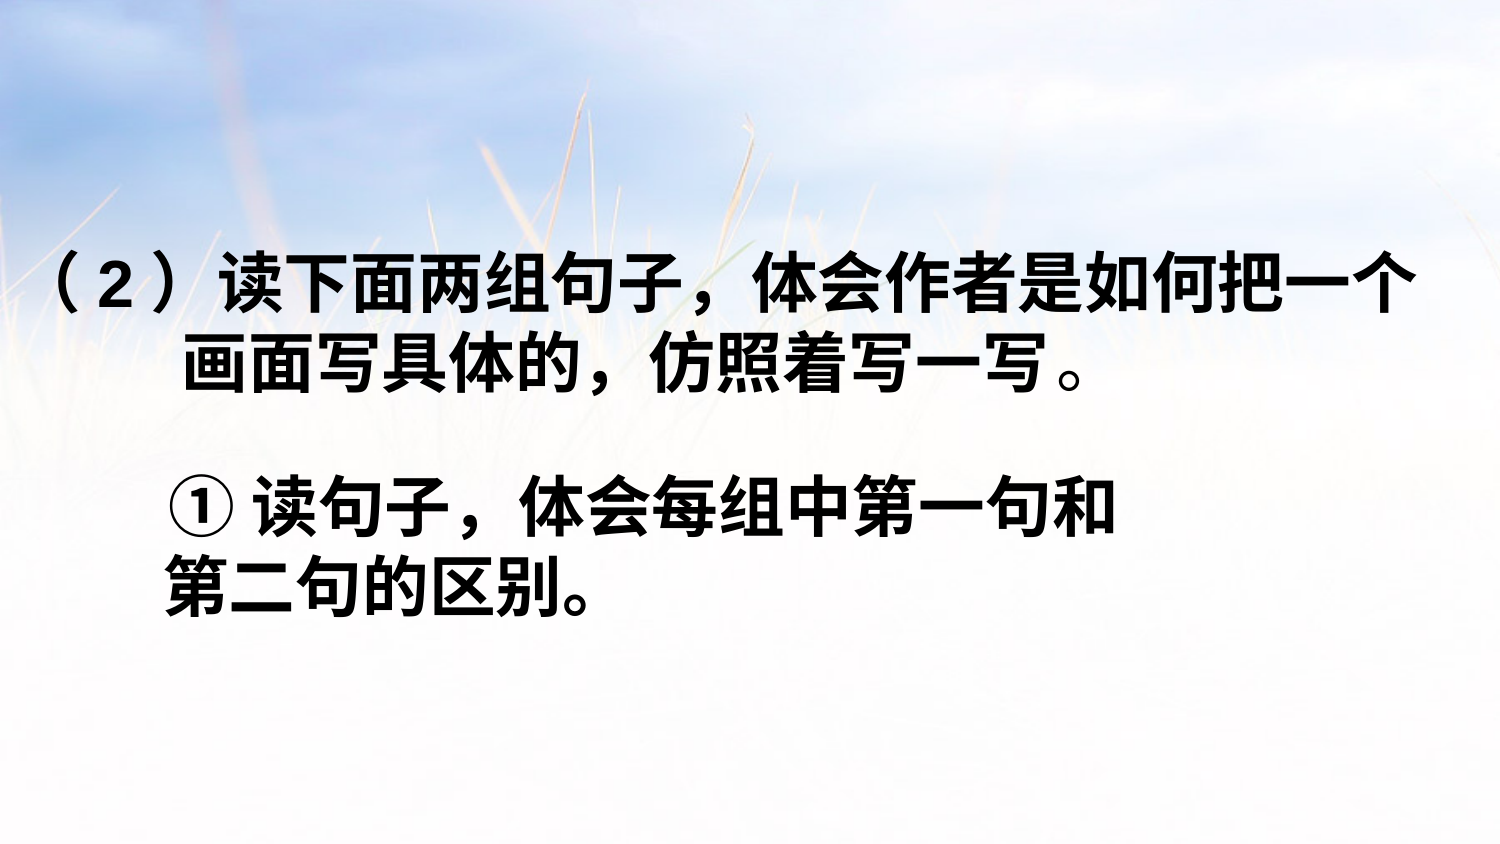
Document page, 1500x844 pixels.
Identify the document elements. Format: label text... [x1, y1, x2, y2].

picture [0, 0, 1500, 844]
text_box ①读句子，体会每组中第一句和第二句的区别。 [147, 457, 1170, 633]
text_box （2）读下面两组句子，体会作者是如何把一个 画面写具体的，仿照着写一写 。 [0, 232, 1447, 408]
